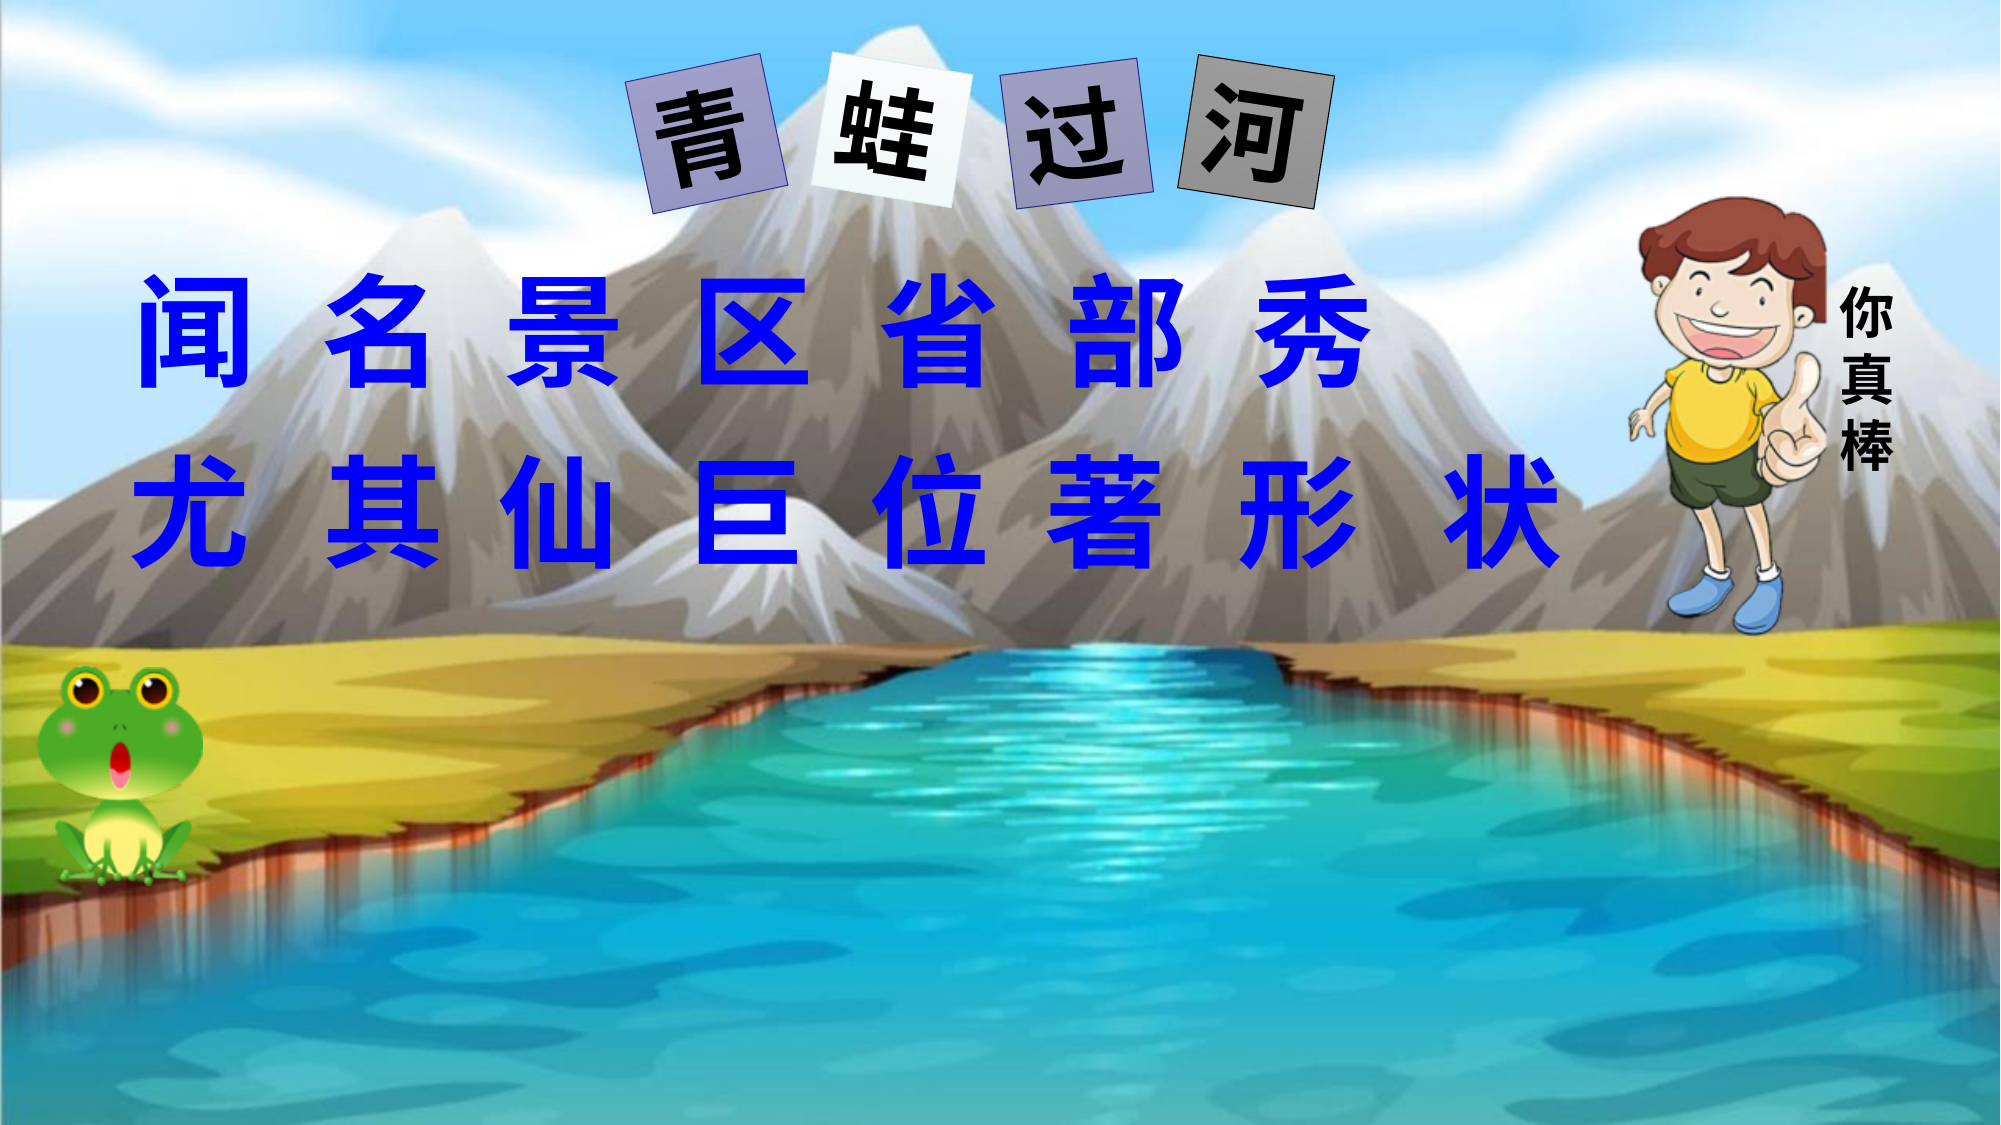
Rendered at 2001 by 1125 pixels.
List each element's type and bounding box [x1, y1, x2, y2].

picture [0, 0, 2001, 1125]
text_box [637, 62, 1325, 203]
text_box [1624, 192, 1945, 639]
